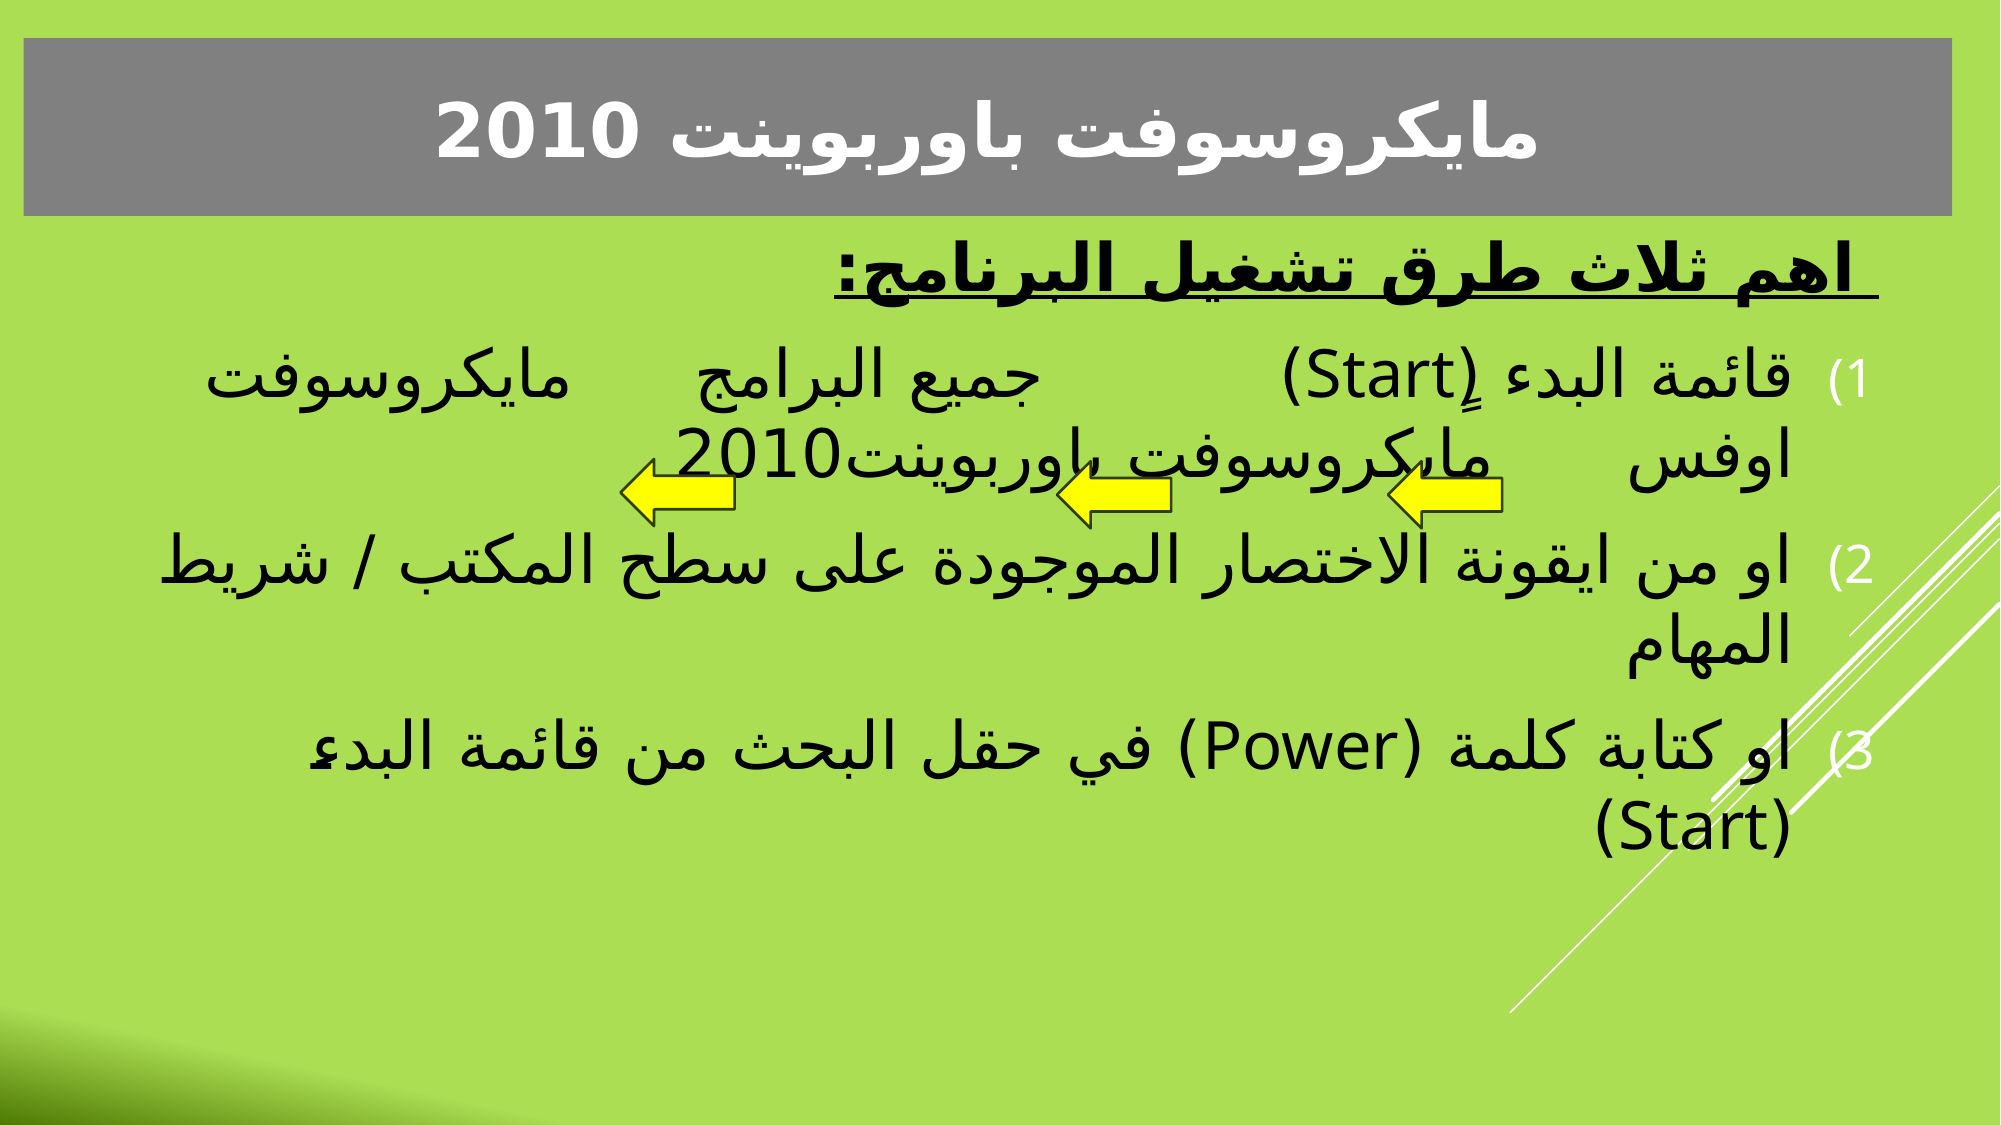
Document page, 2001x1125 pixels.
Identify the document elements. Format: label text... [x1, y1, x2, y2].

text_box مايكروسوفت باوربوينت 2010 [23, 38, 1953, 216]
text_box [1056, 460, 1173, 530]
text_box [1387, 460, 1504, 530]
text_box [619, 457, 736, 528]
list اهم ثلاث طرق تشغيل البرنامج: قائمة البدء (ٍStart) جميع البرامج مايكروسوفت اوفس مايكروسوفت باوربوينت2010 او من ايقونة الاختصار الموجودة على سطح المكتب / شريط المهام او كتابة كلمة (Power) في حقل البحث من قائمة البدء (Start) [141, 161, 1894, 926]
